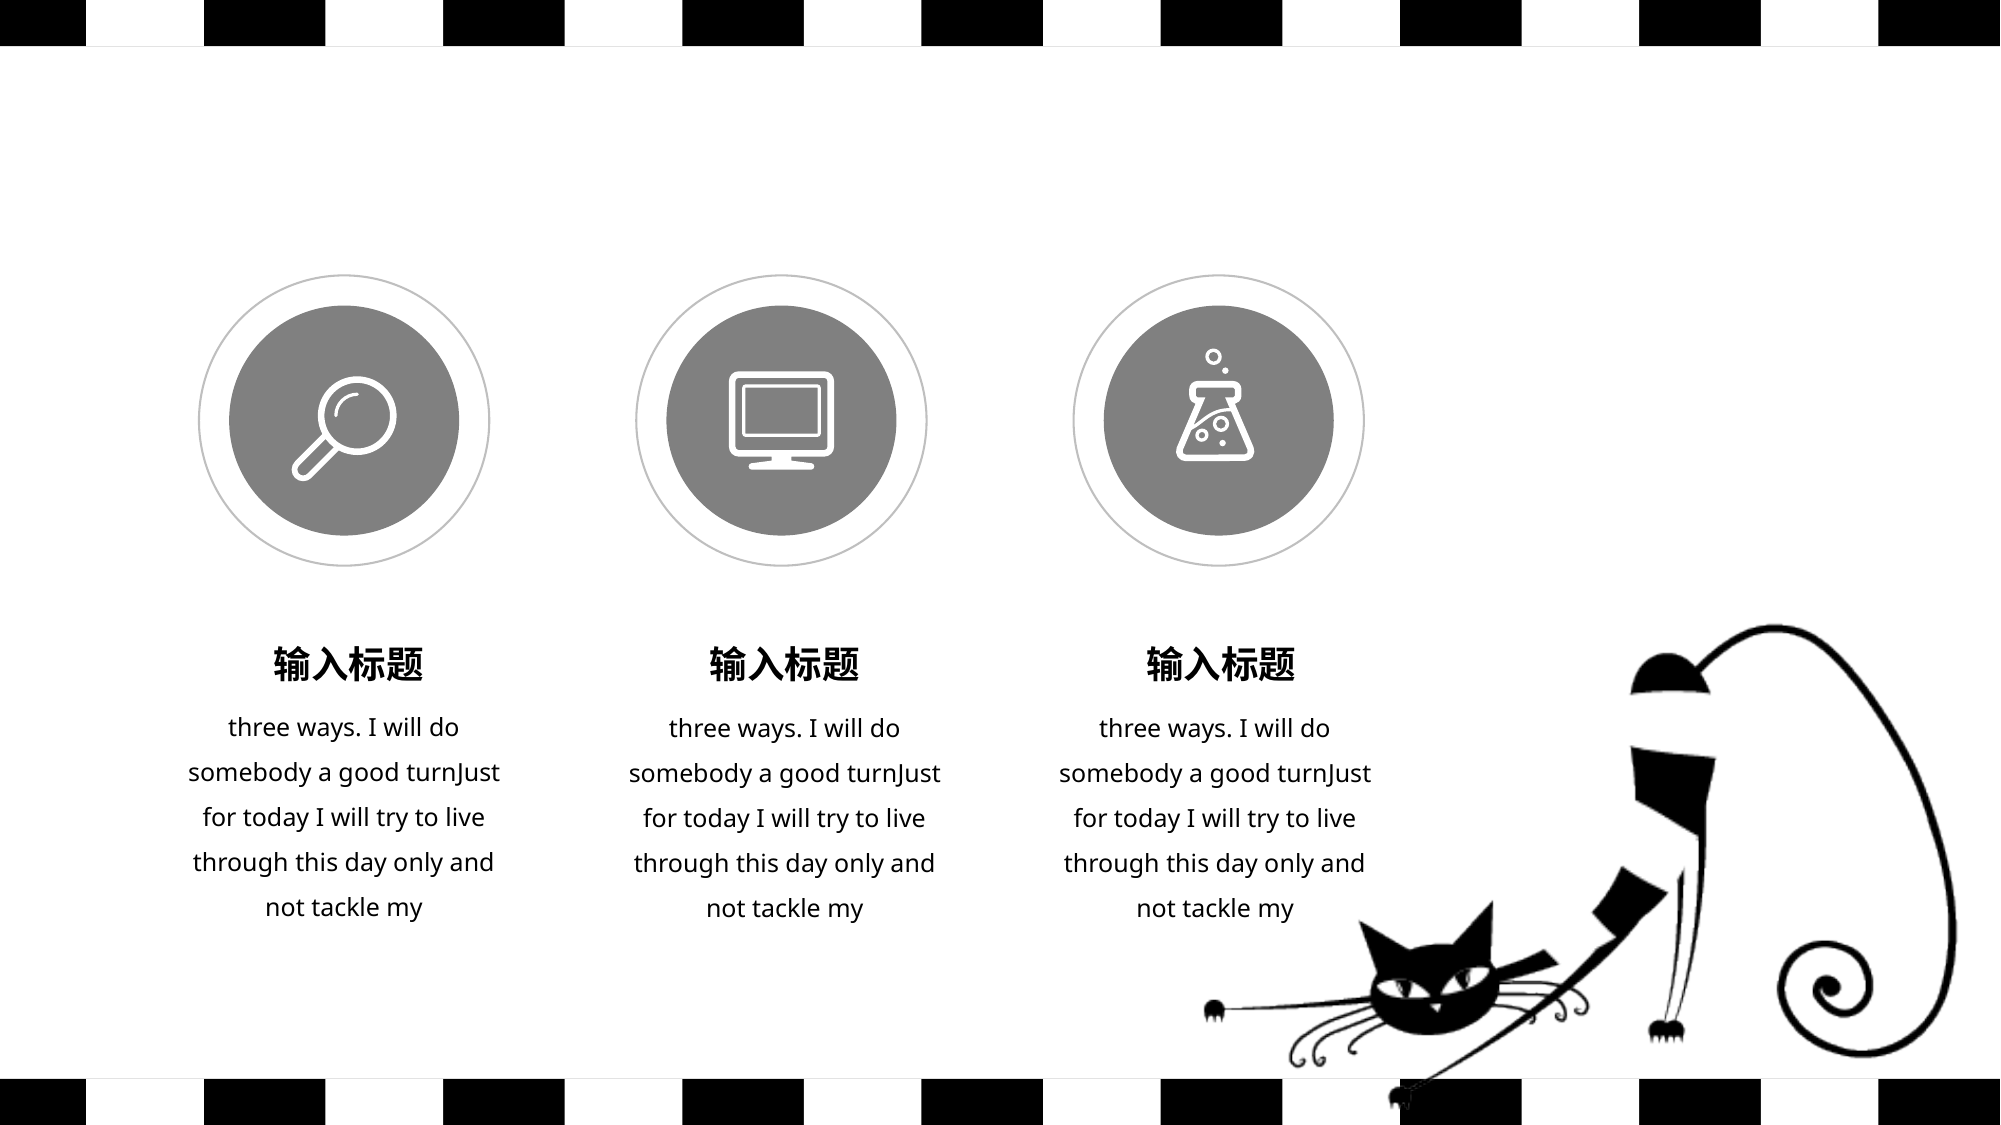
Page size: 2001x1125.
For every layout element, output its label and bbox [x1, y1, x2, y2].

text_box [597, 275, 973, 888]
text_box [156, 275, 532, 887]
text_box [0, 1078, 1141, 1125]
text_box [1027, 275, 1403, 888]
picture [1141, 597, 2000, 1125]
text_box [0, 0, 2000, 47]
